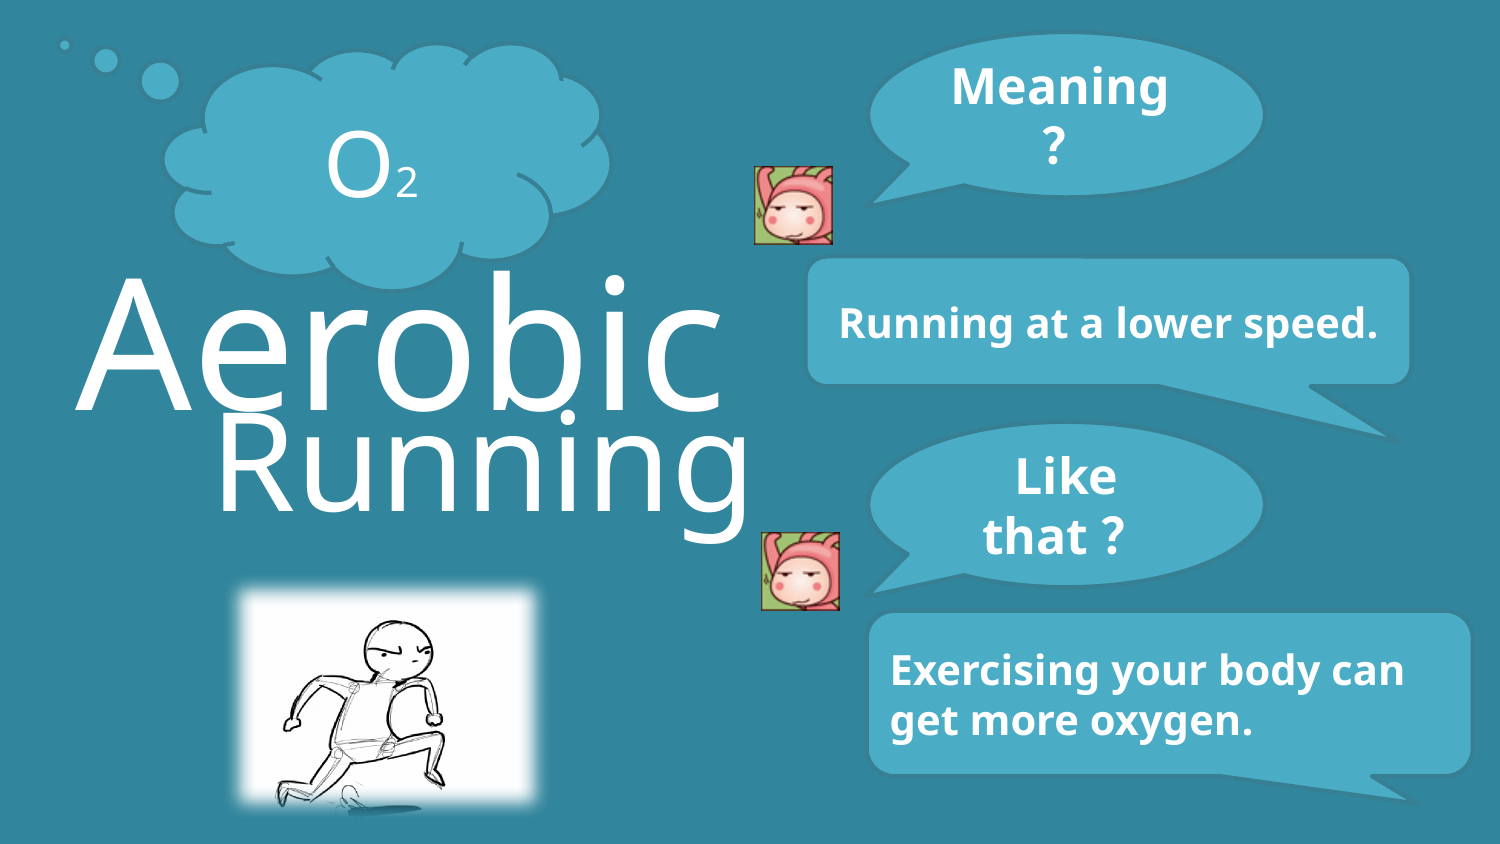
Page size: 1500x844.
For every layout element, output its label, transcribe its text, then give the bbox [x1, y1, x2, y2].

text_box Meaning？ [864, 29, 1268, 209]
picture [761, 532, 841, 612]
picture [221, 571, 553, 821]
text_box Running at a lower speed. [803, 254, 1414, 445]
text_box Aerobic [61, 219, 742, 455]
picture [754, 166, 833, 245]
text_box Running [195, 366, 771, 547]
text_box Like that？ [864, 419, 1268, 599]
text_box O2 [90, 44, 122, 77]
text_box O2 [160, 41, 614, 294]
text_box O2 [55, 36, 74, 55]
text_box Exercising your body can get more oxygen. [864, 608, 1475, 806]
text_box O2 [137, 58, 184, 104]
